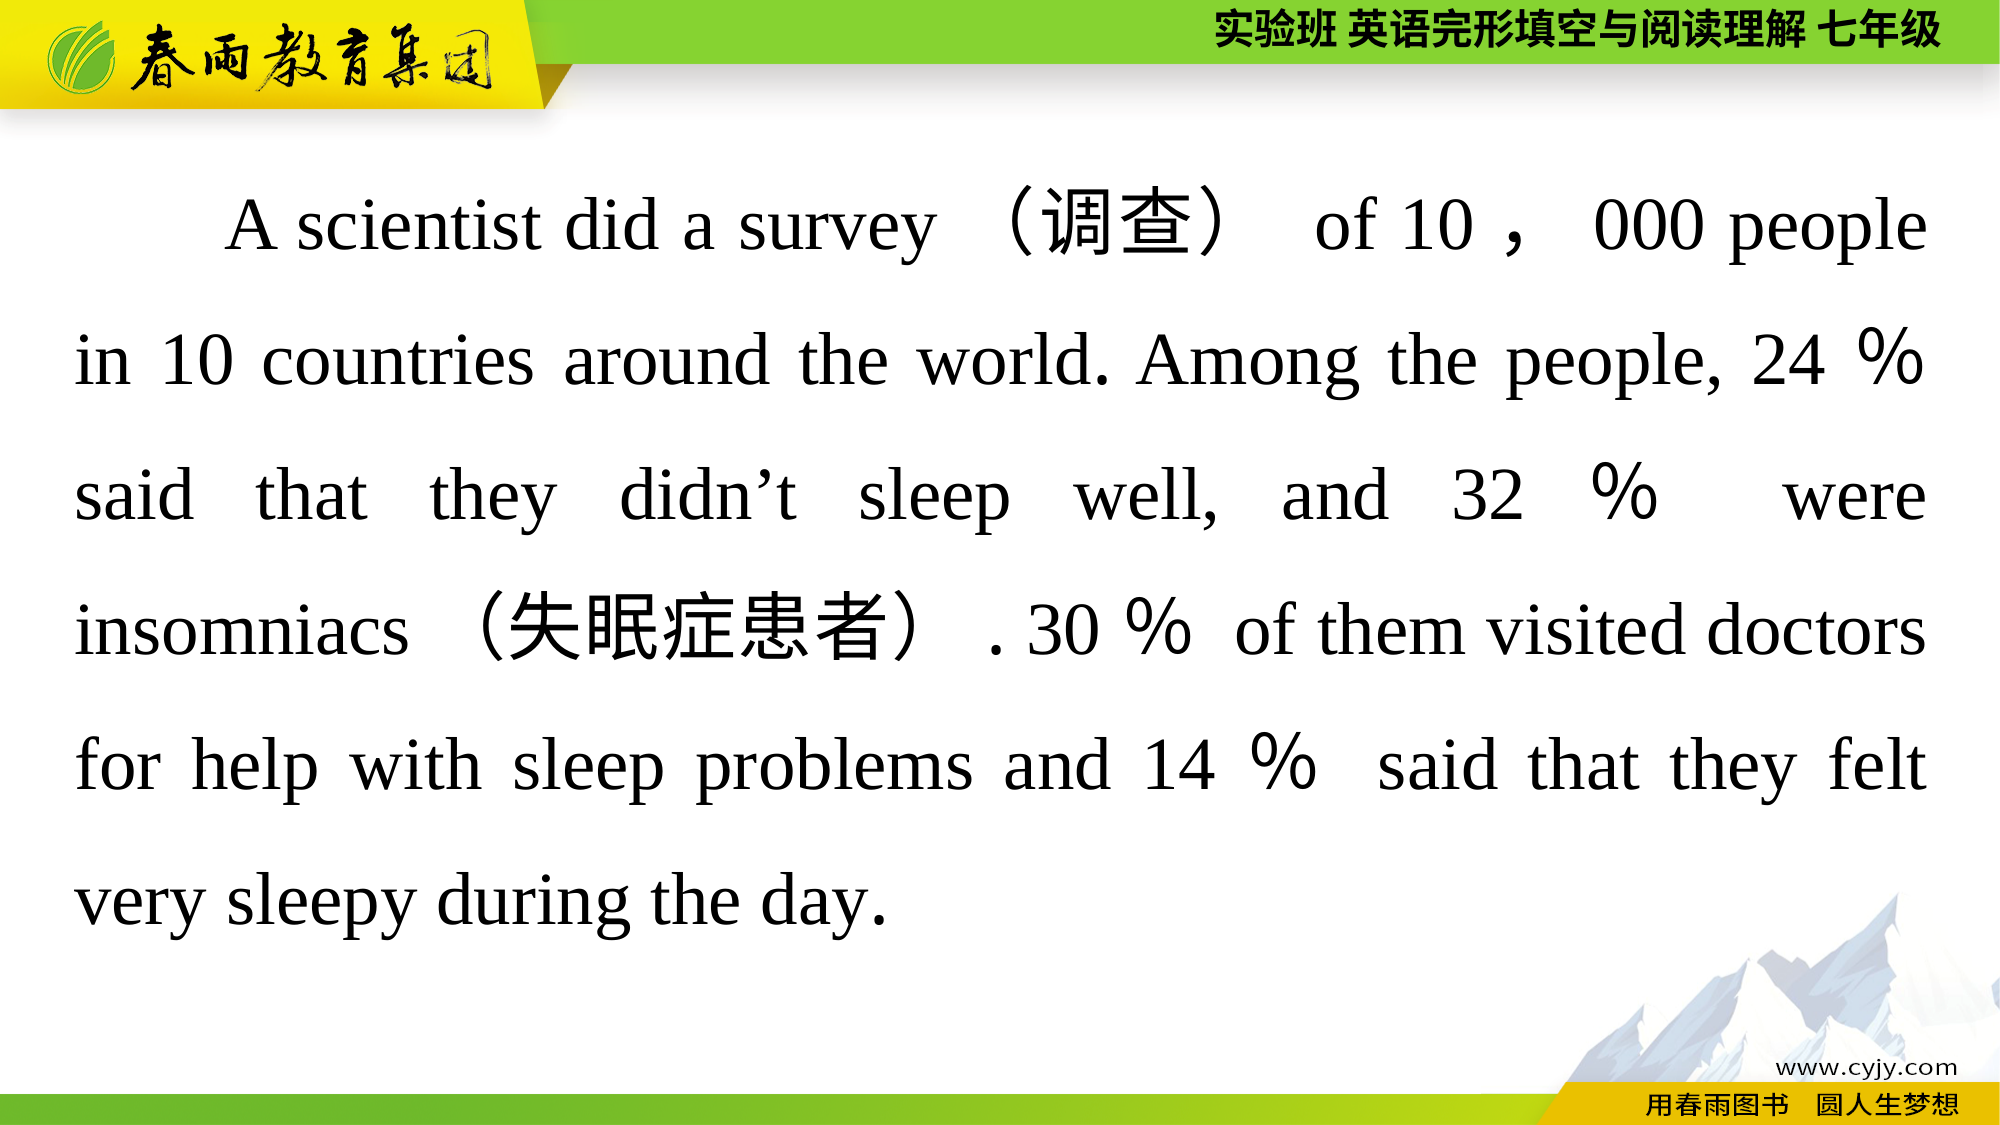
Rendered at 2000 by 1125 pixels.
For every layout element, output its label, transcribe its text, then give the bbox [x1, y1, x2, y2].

picture [0, 0, 2000, 1125]
list A scientist did a survey（调查） of 10，000 people in 10 countries around the world. Among the people, 24％ said that they didn’t sleep well, and 32％ were insomniacs（失眠症患者）. 30％ of them visited doctors for help with sleep problems and 14％ said that they felt very sleepy during the day. [59, 122, 1944, 939]
